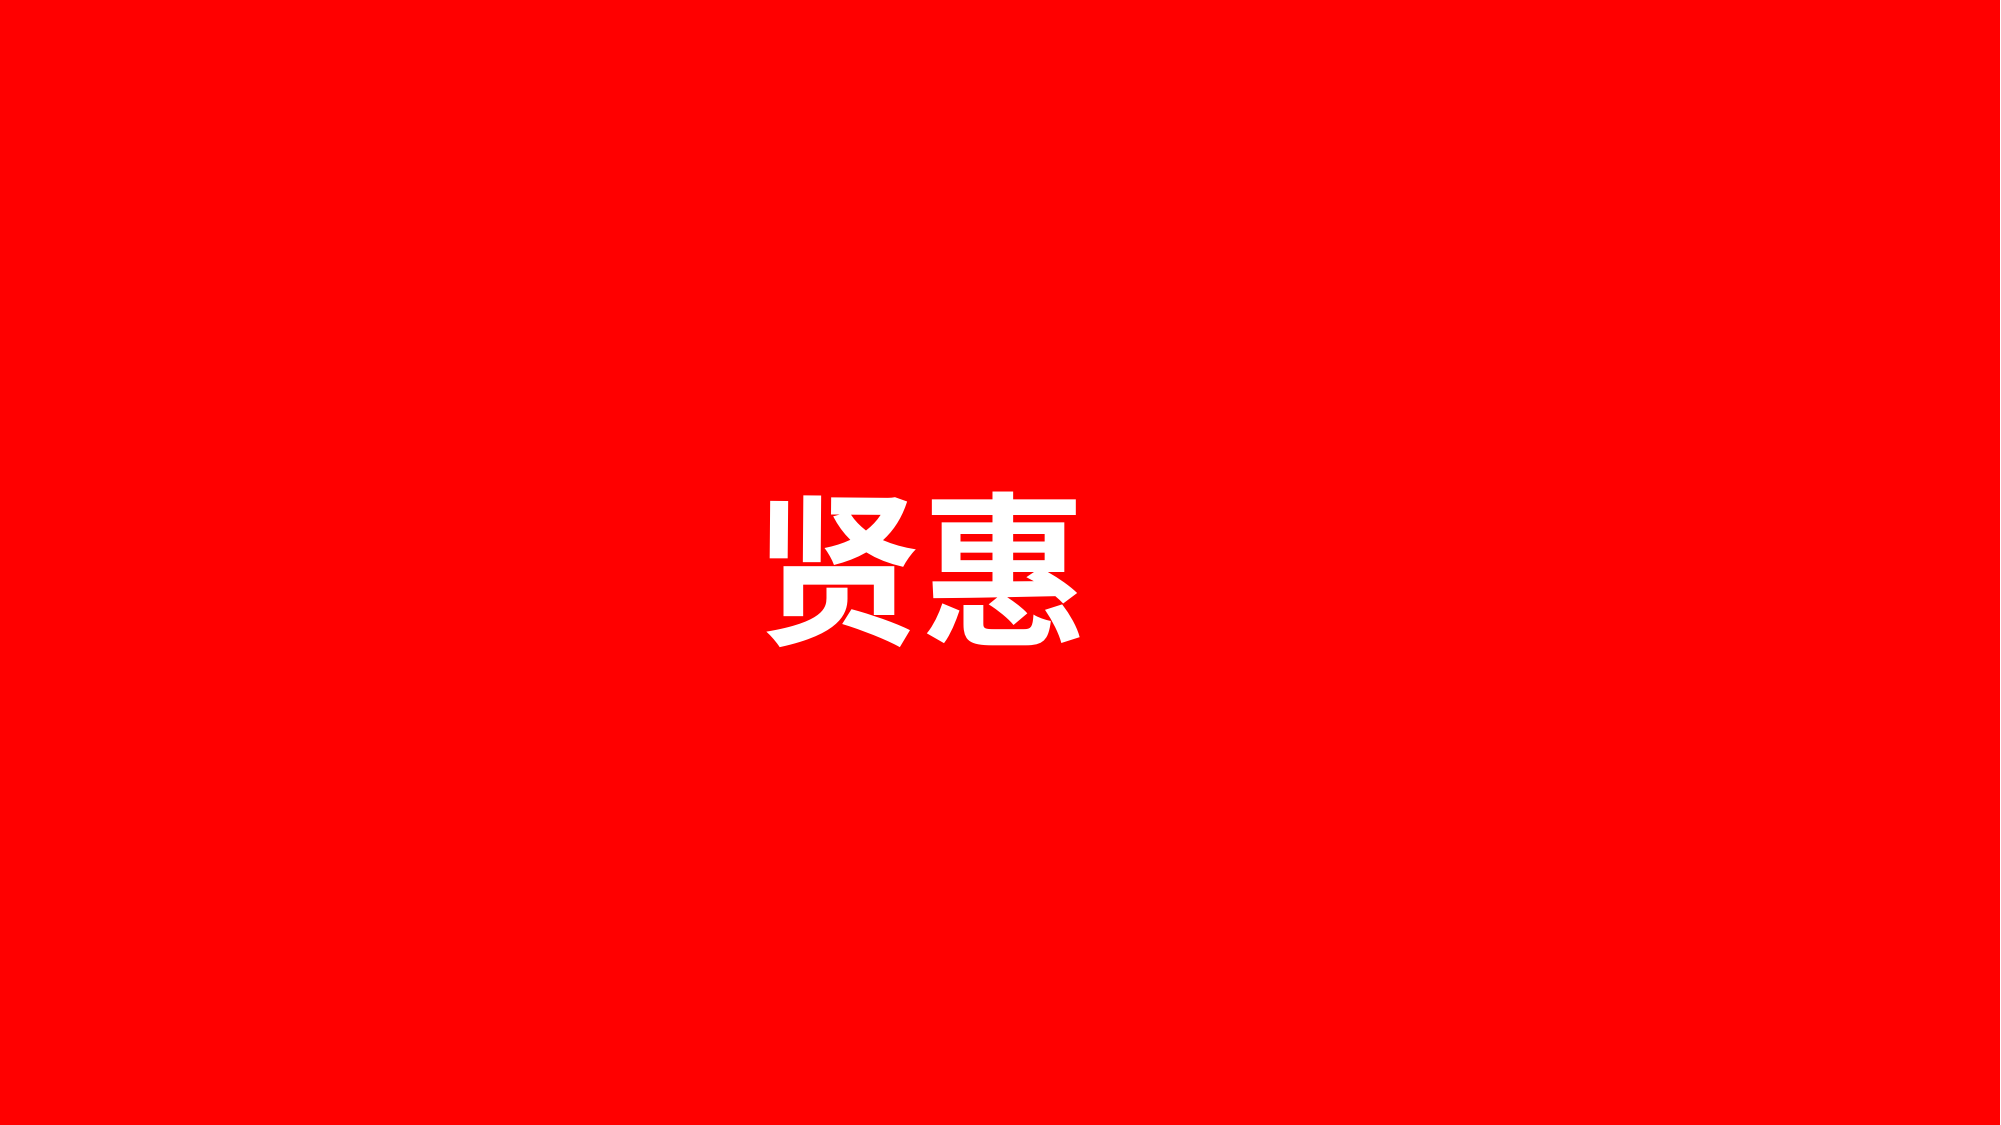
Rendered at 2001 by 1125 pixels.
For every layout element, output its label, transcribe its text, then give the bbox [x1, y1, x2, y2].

text_box 贤惠 [740, 459, 1658, 675]
